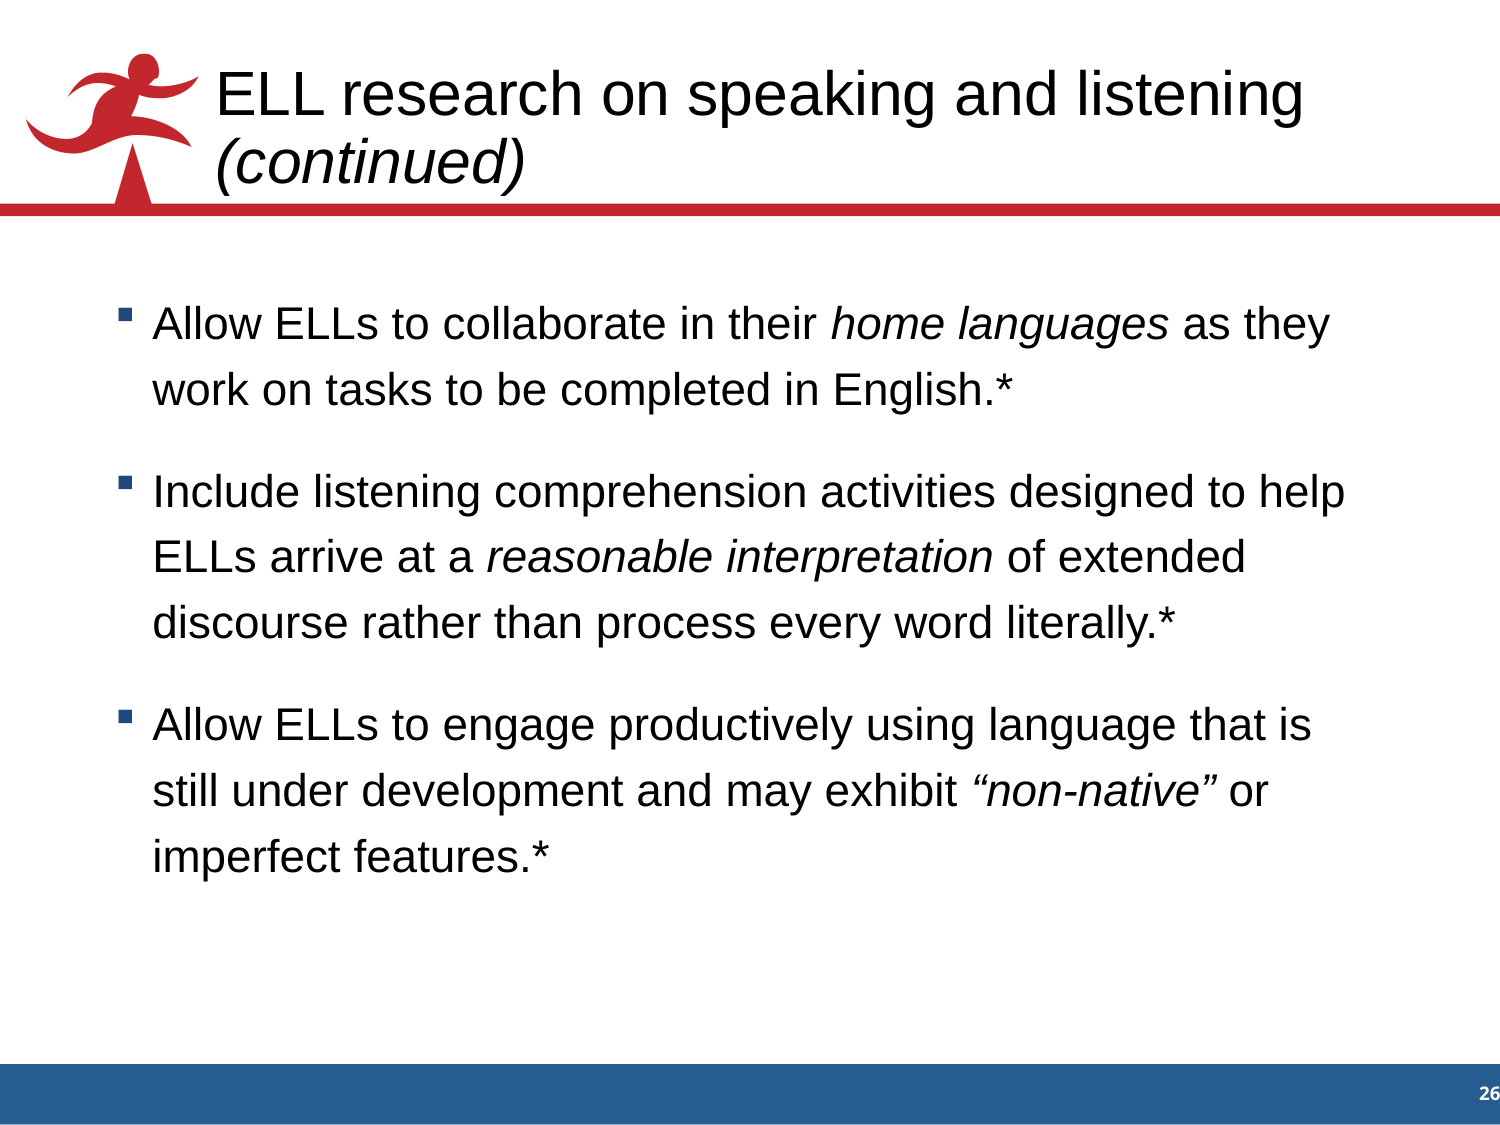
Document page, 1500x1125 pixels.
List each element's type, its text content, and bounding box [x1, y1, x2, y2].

title ELL research on speaking and listening (continued) [200, 12, 1488, 205]
list Allow ELLs to collaborate in their home languages as they work on tasks to be completed in English.* Include listening comprehension activities designed to help ELLs arrive at a reasonable interpretation of extended discourse rather than process every word literally.* Allow ELLs to engage productively using language that is still under development and may exhibit “non-native” or imperfect features.* [99, 275, 1388, 1070]
picture [0, 0, 1500, 1125]
